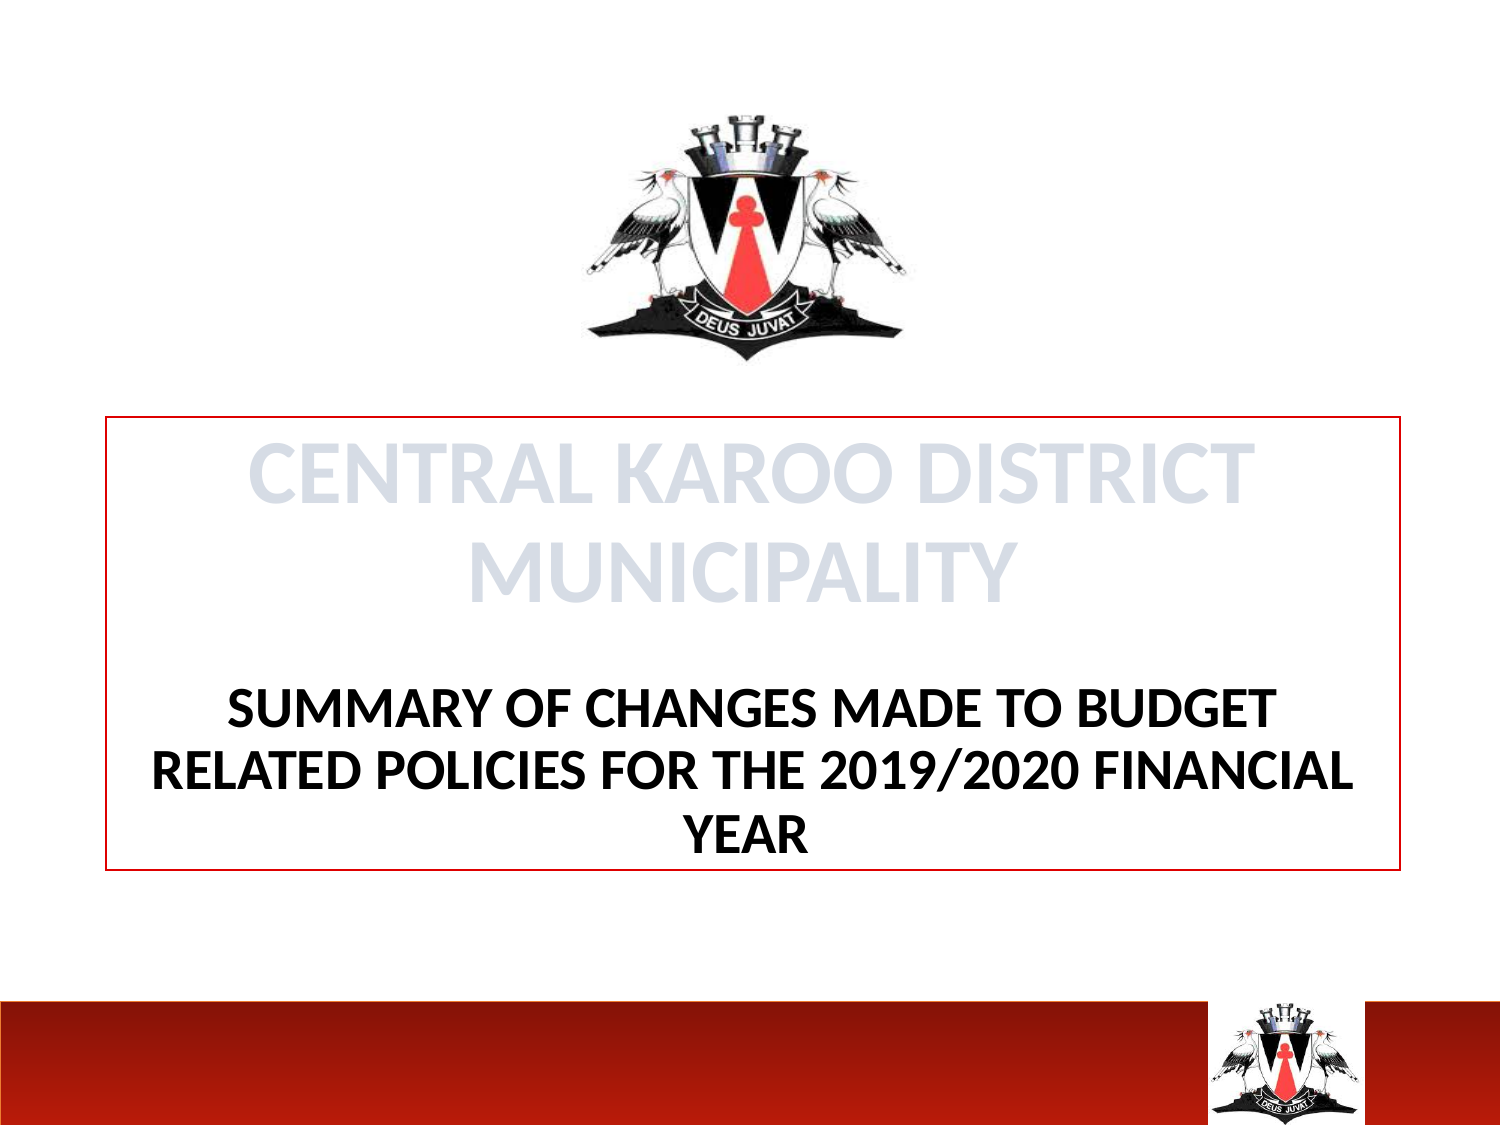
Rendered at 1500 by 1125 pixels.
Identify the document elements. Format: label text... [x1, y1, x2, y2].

text_box [1365, 1001, 1500, 1125]
picture [581, 105, 920, 366]
subtitle CENTRAL KAROO DISTRICT MUNICIPALITY SUMMARY OF CHANGES MADE TO BUDGET RELATED POLICIES FOR THE 2019/2020 FINANCIAL YEAR [105, 416, 1401, 871]
picture [1208, 998, 1365, 1125]
text_box [0, 1001, 1208, 1125]
title [193, 54, 1319, 362]
